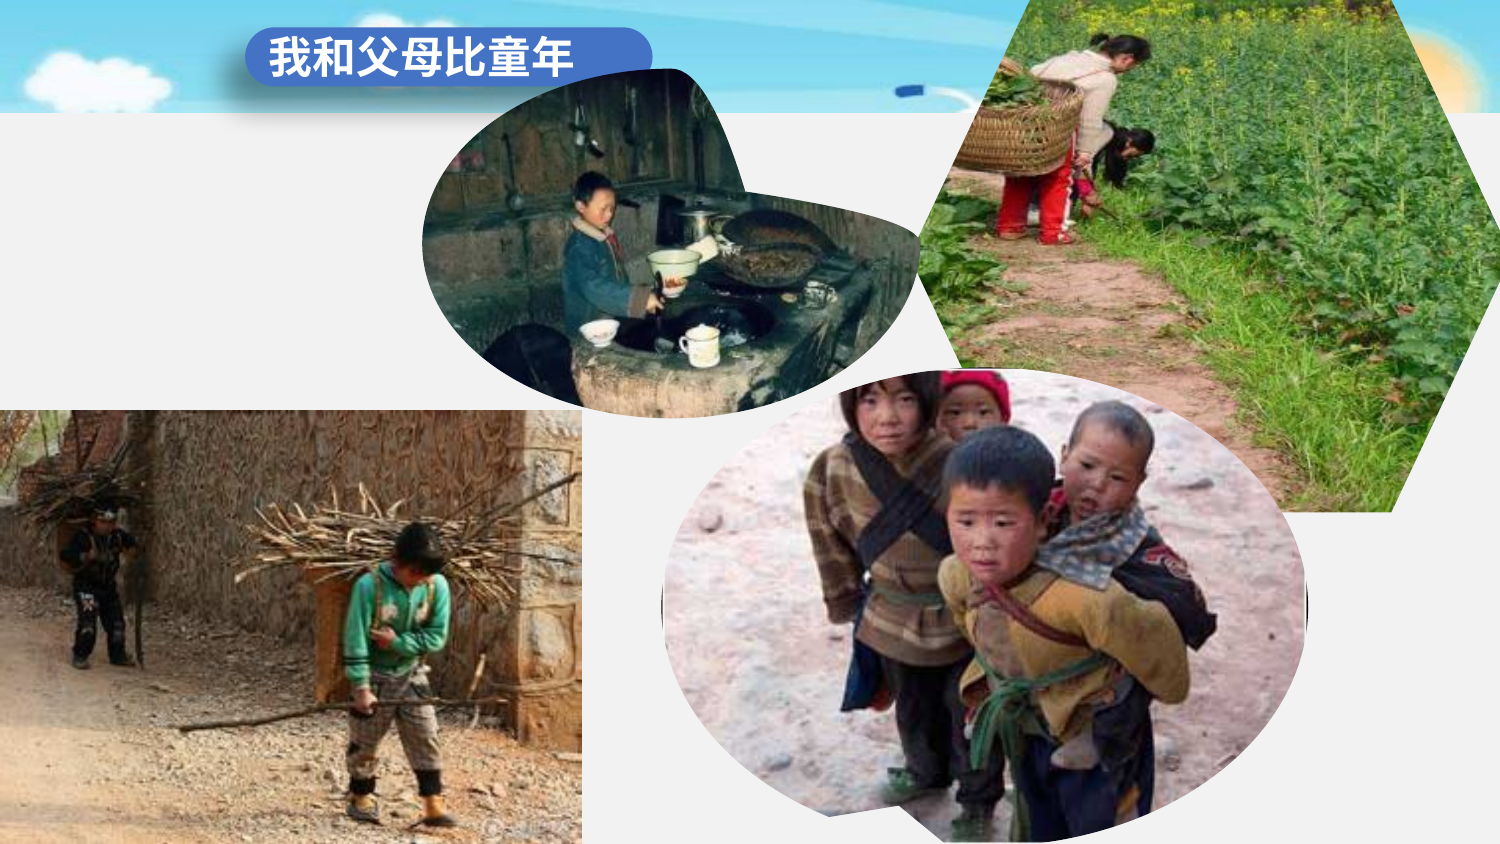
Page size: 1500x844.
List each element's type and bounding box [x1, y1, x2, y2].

picture [0, 0, 1500, 844]
text_box [245, 23, 653, 89]
